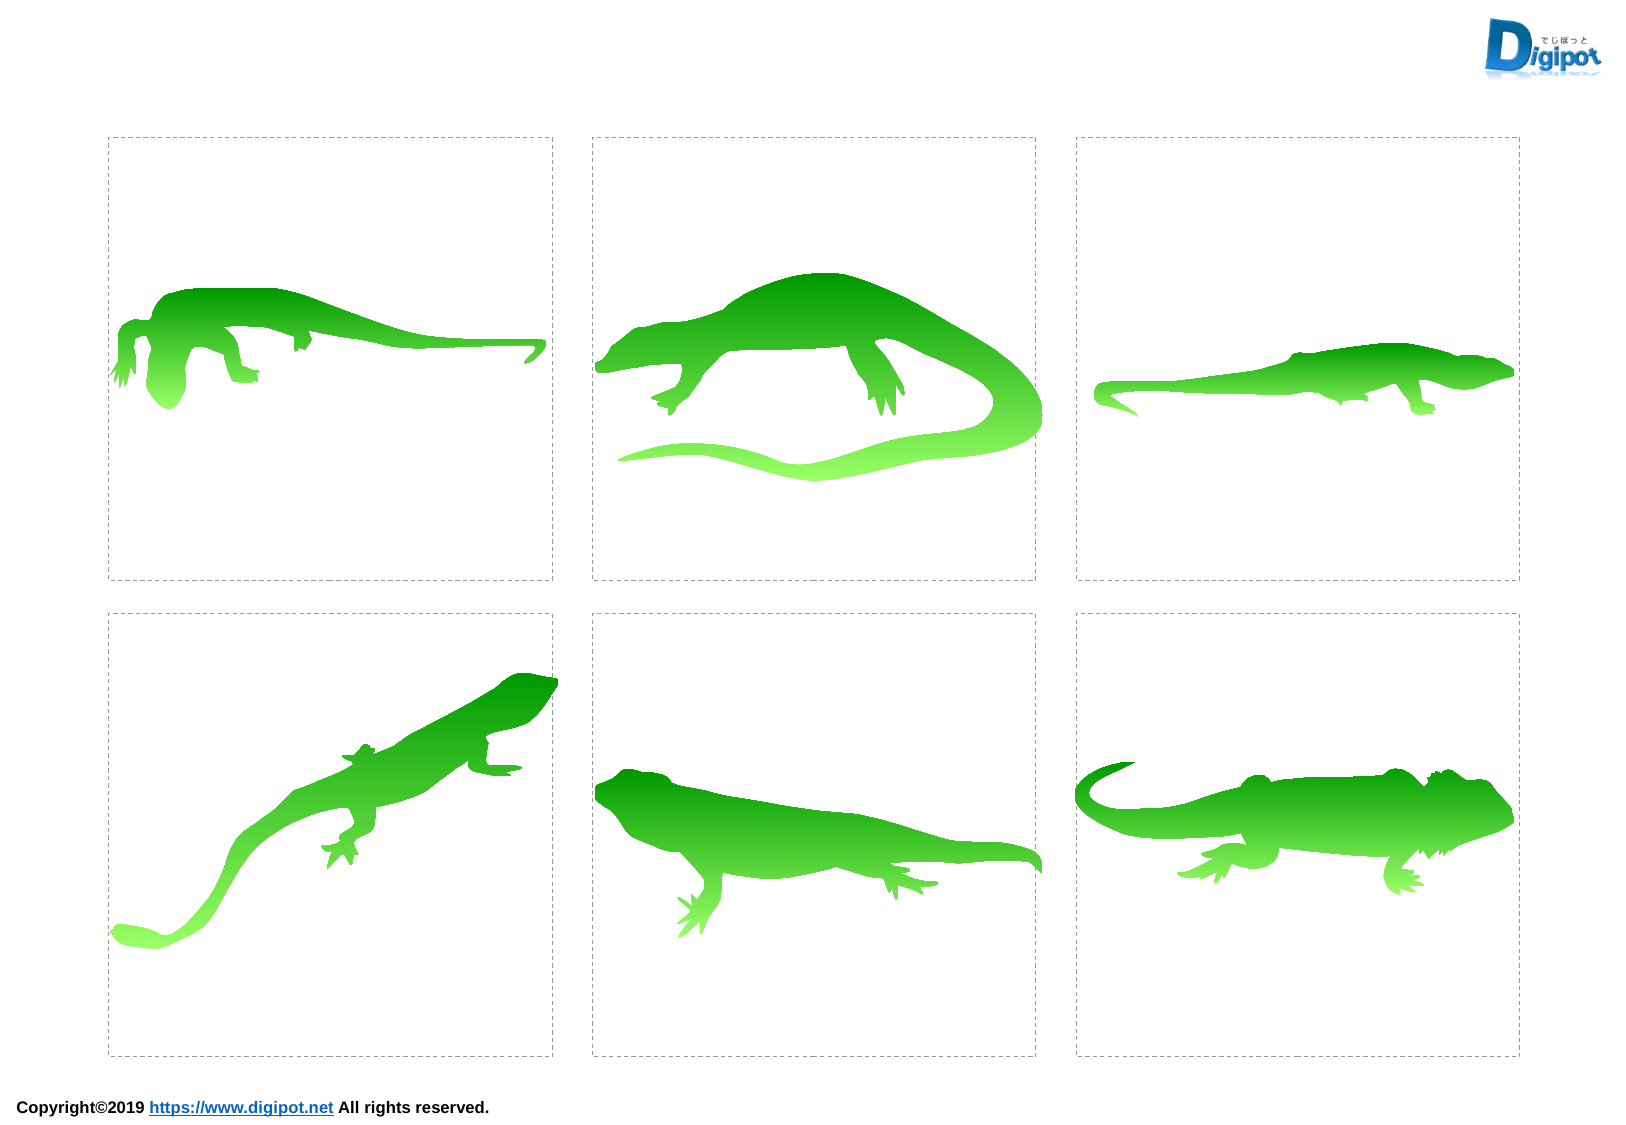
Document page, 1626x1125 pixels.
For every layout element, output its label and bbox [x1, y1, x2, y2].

text_box [1074, 761, 1515, 896]
text_box [594, 273, 1043, 481]
text_box [1094, 342, 1515, 419]
text_box [110, 287, 547, 410]
picture [1485, 18, 1602, 82]
text_box [110, 673, 559, 950]
text_box [594, 769, 1043, 938]
